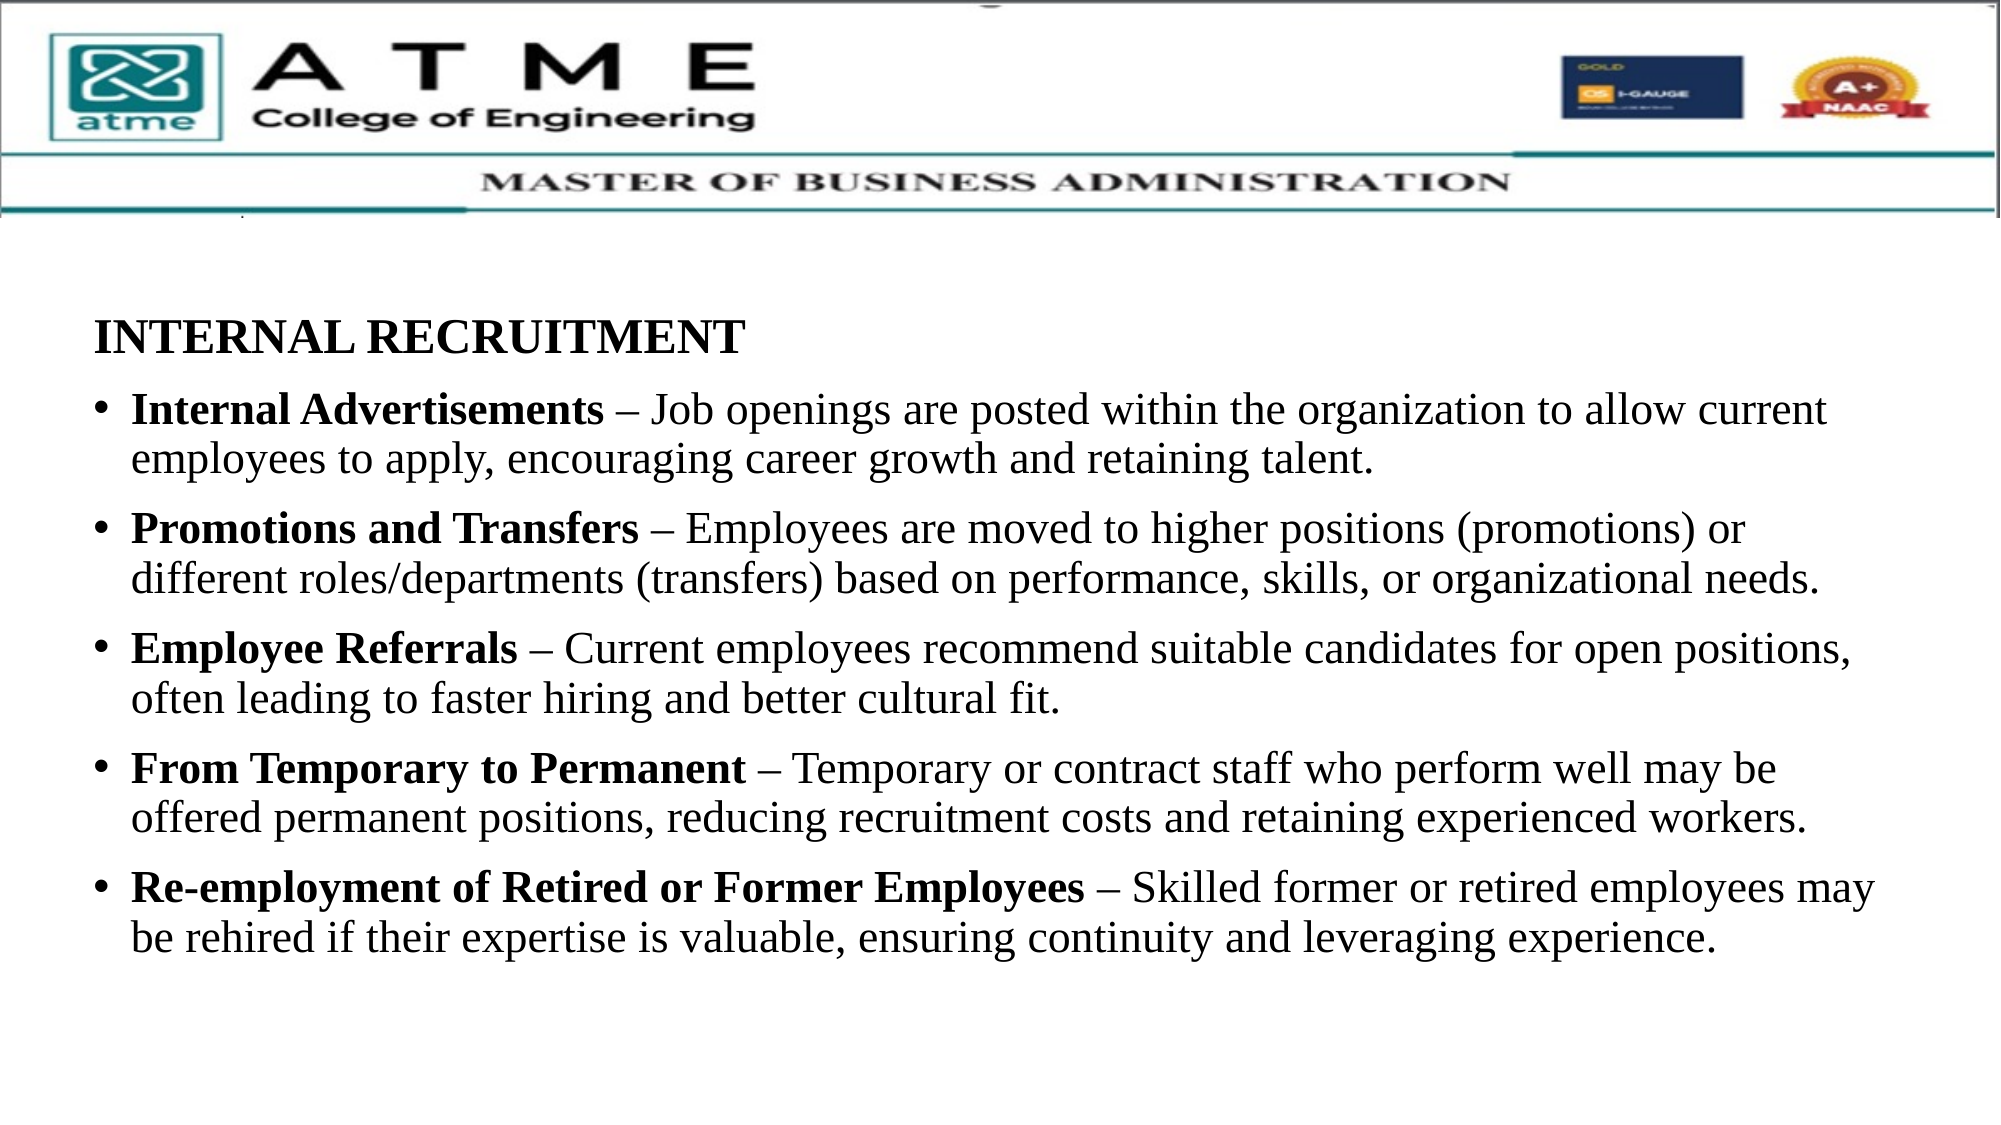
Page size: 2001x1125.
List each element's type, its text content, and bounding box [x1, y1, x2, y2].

list INTERNAL RECRUITMENT Internal Advertisements – Job openings are posted within the organization to allow current employees to apply, encouraging career growth and retaining talent. Promotions and Transfers – Employees are moved to higher positions (promotions) or different roles/departments (transfers) based on performance, skills, or organizational needs. Employee Referrals – Current employees recommend suitable candidates for open positions, often leading to faster hiring and better cultural fit. From Temporary to Permanent – Temporary or contract staff who perform well may be offered permanent positions, reducing recruitment costs and retaining experienced workers. Re-employment of Retired or Former Employees – Skilled former or retired employees may be rehired if their expertise is valuable, ensuring continuity and leveraging experience. [78, 302, 1899, 1125]
picture [0, 0, 2000, 218]
